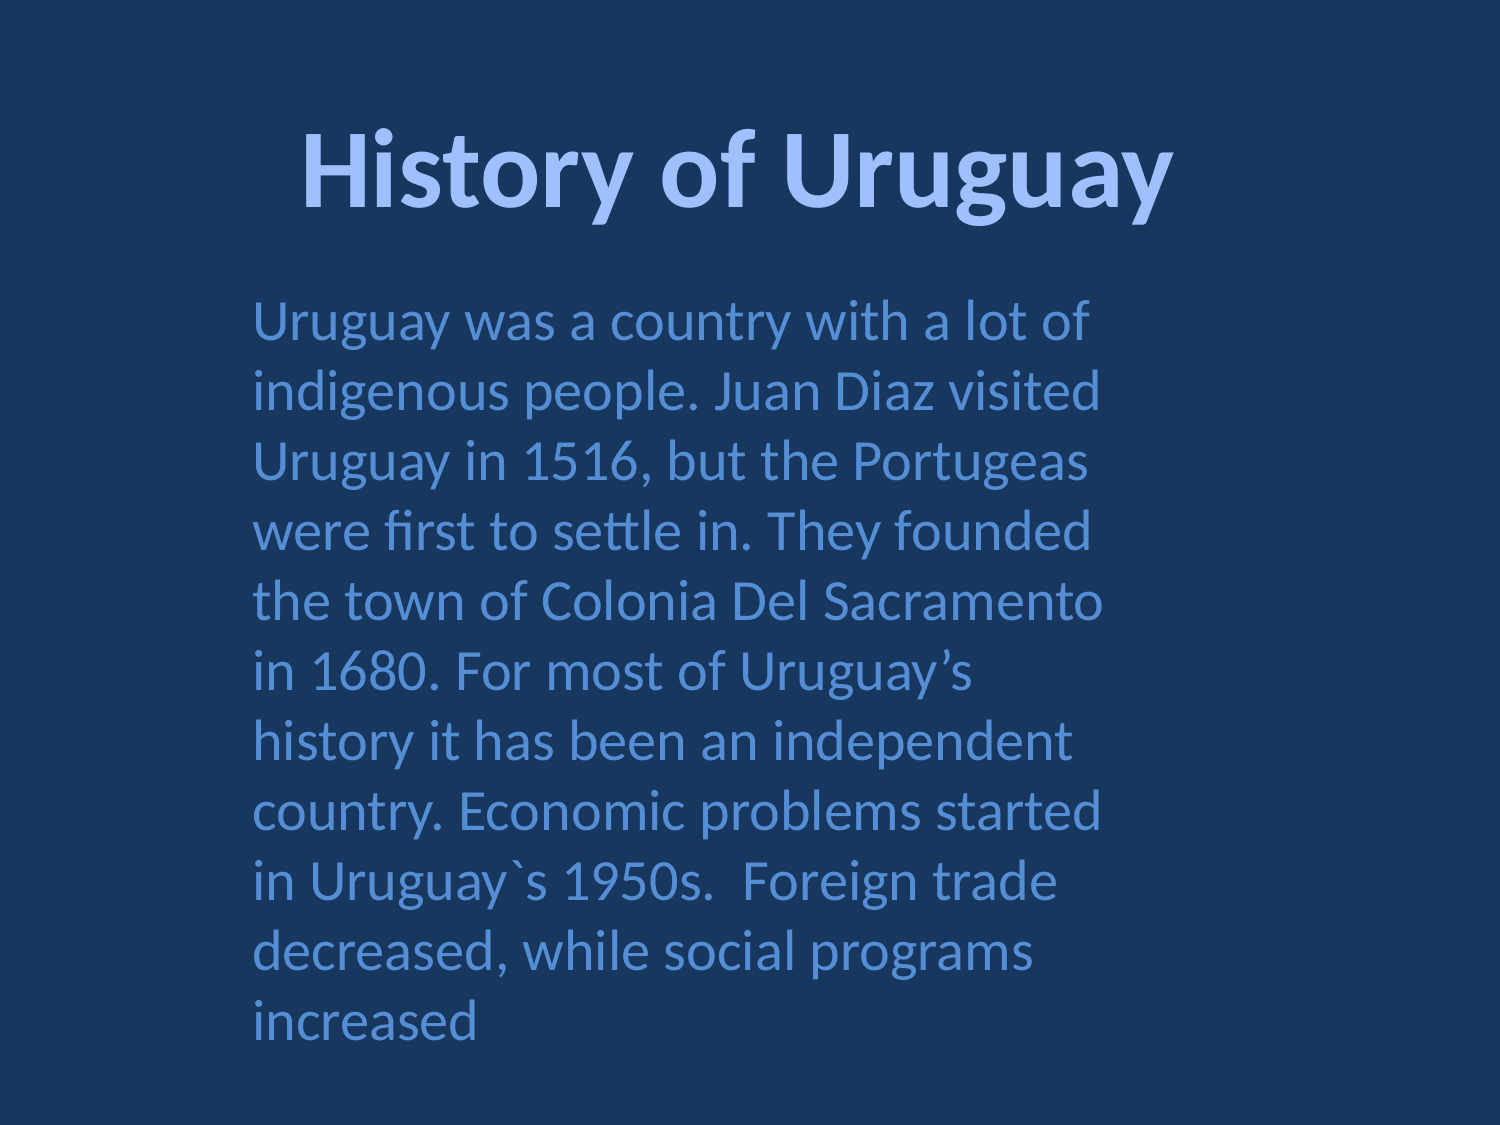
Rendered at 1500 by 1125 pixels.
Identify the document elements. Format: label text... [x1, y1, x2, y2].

text_box Uruguay was a country with a lot of indigenous people. Juan Diaz visited Uruguay in 1516, but the Portugeas were first to settle in. They founded the town of Colonia Del Sacramento in 1680. For most of Uruguay’s history it has been an independent country. Economic problems started in Uruguay`s 1950s. Foreign trade decreased, while social programs increased [237, 275, 1125, 1060]
text_box History of Uruguay [112, 87, 1338, 238]
